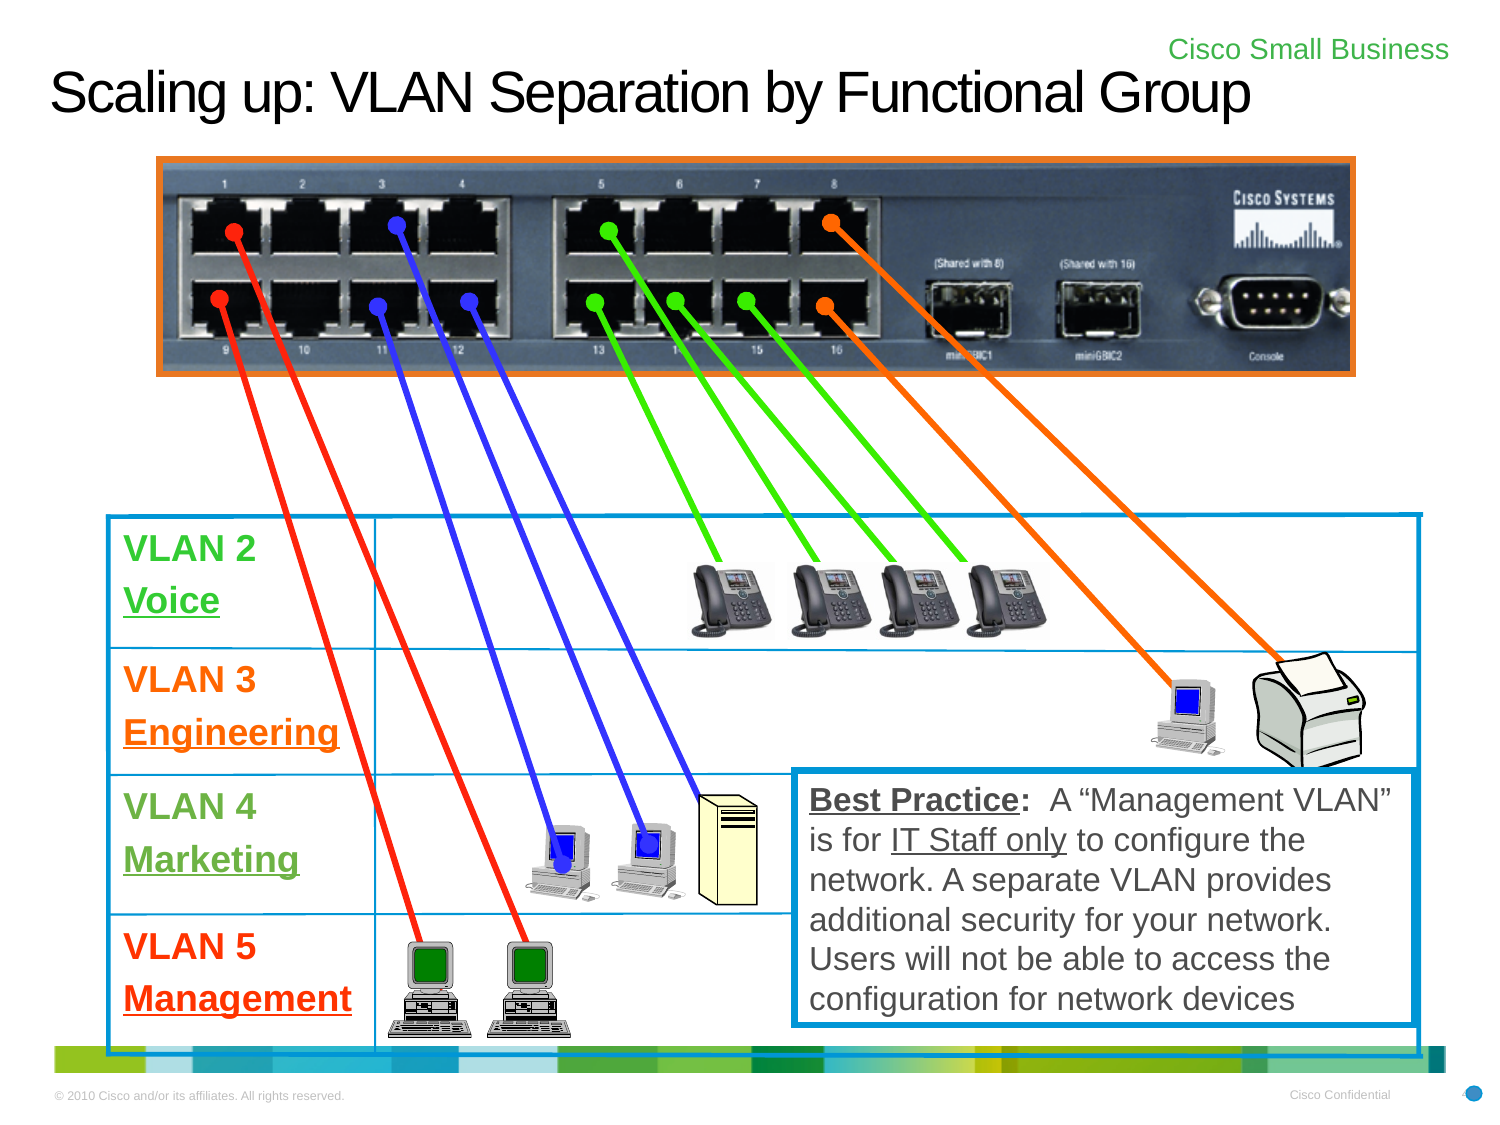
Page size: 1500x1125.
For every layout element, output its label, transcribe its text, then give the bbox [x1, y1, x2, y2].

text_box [107, 230, 1051, 649]
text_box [107, 222, 1369, 230]
picture [54, 1046, 1446, 1073]
text_box [1466, 1086, 1482, 1101]
picture [162, 162, 1351, 222]
title Scaling up: VLAN Separation by Functional Group [49, 62, 1463, 137]
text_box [107, 231, 1414, 1055]
